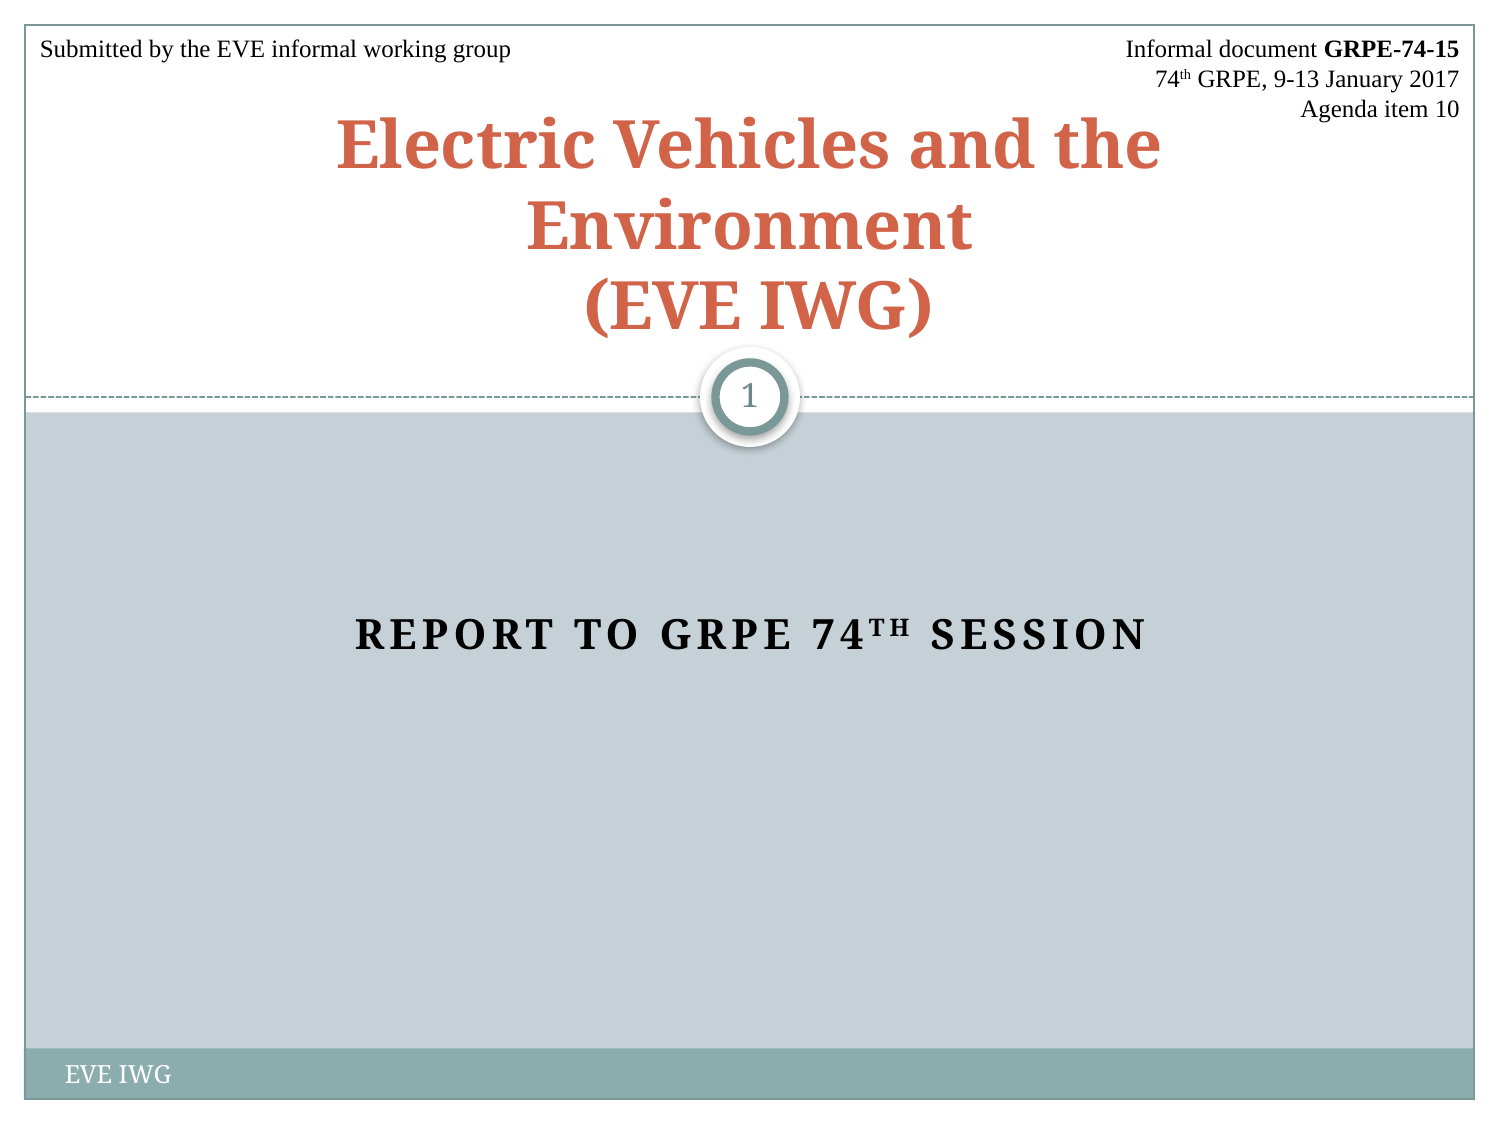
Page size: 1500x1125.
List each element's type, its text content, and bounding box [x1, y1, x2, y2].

subtitle Report to GRPE 74th Session [225, 600, 1275, 888]
slide_number 1 [712, 360, 788, 434]
text_box Informal document GRPE-74-15 74th GRPE, 9-13 January 2017 Agenda item 10 [922, 24, 1475, 130]
footer EVE IWG [50, 1051, 638, 1112]
text_box Submitted by the EVE informal working group [24, 24, 575, 70]
title Electric Vehicles and the Environment (EVE IWG) [112, 62, 1388, 350]
